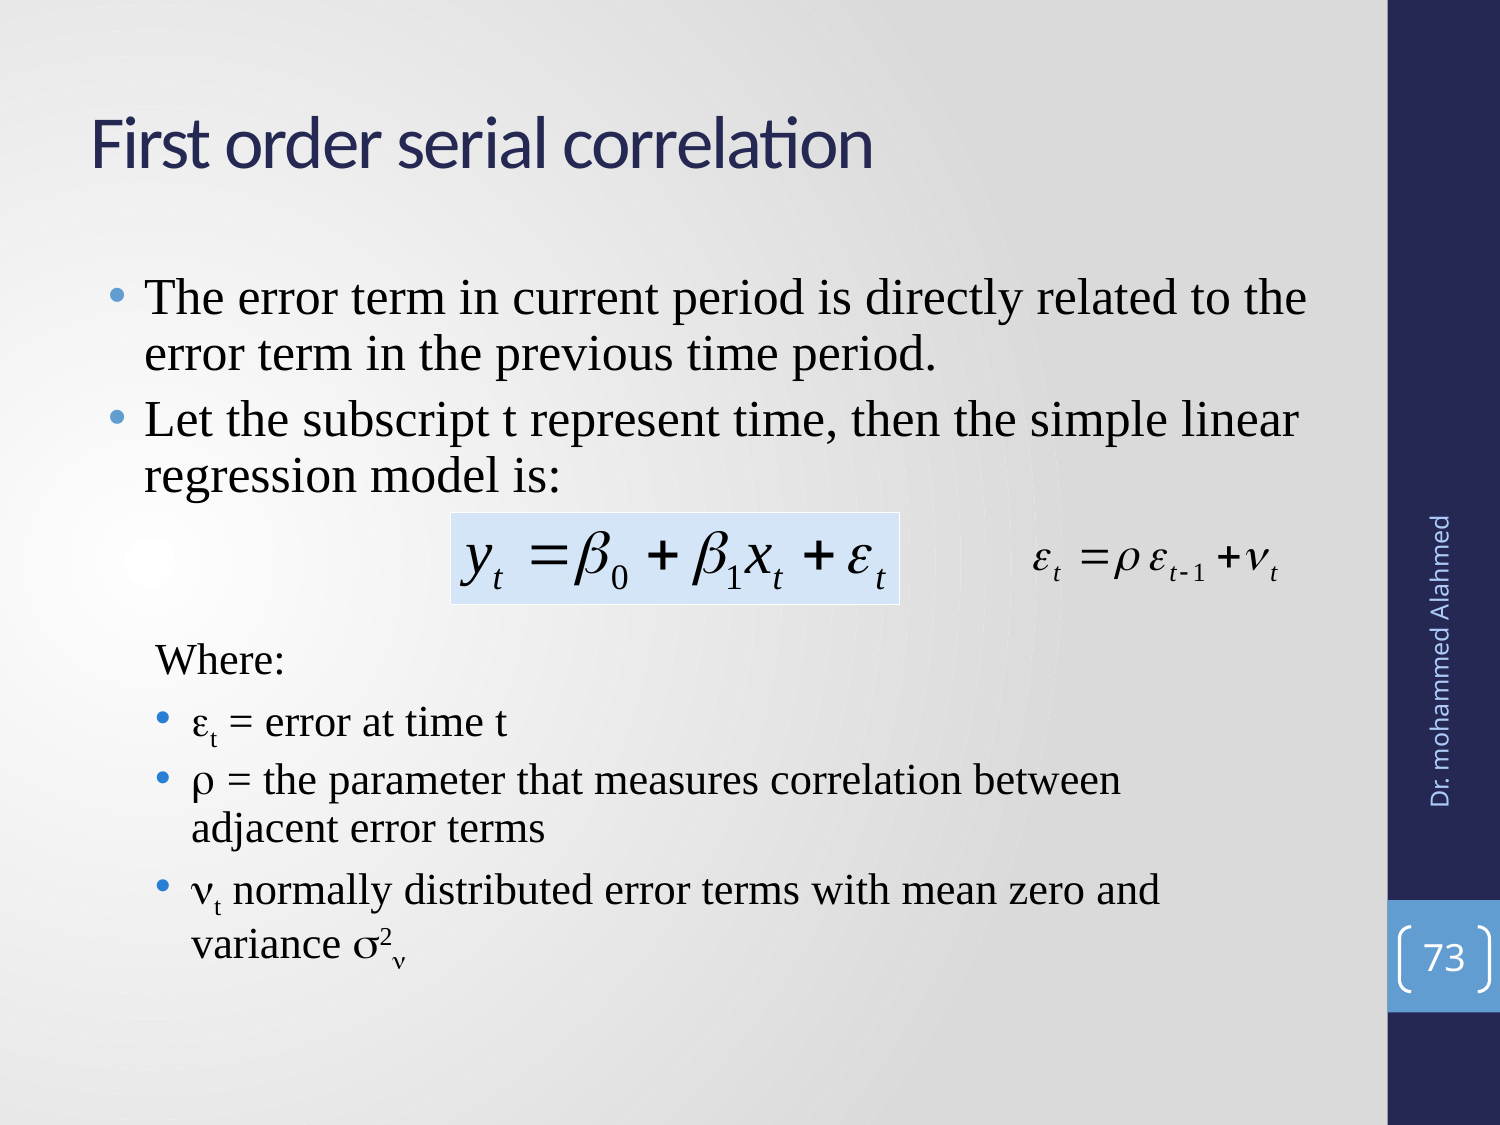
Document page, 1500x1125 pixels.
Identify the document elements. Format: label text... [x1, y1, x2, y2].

slide_number 73 [1397, 925, 1492, 994]
title First order serial correlation [75, 45, 1325, 233]
list The error term in current period is directly related to the error term in the previous time period. Let the subscript t represent time, then the simple linear regression model is: Where: t = error at time t  = the parameter that measures correlation between adjacent error terms t normally distributed error terms with mean zero and variance 2 [75, 262, 1325, 1050]
footer Dr. mohammed Alahmed [1408, 500, 1469, 889]
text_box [449, 511, 901, 605]
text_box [1024, 524, 1288, 593]
